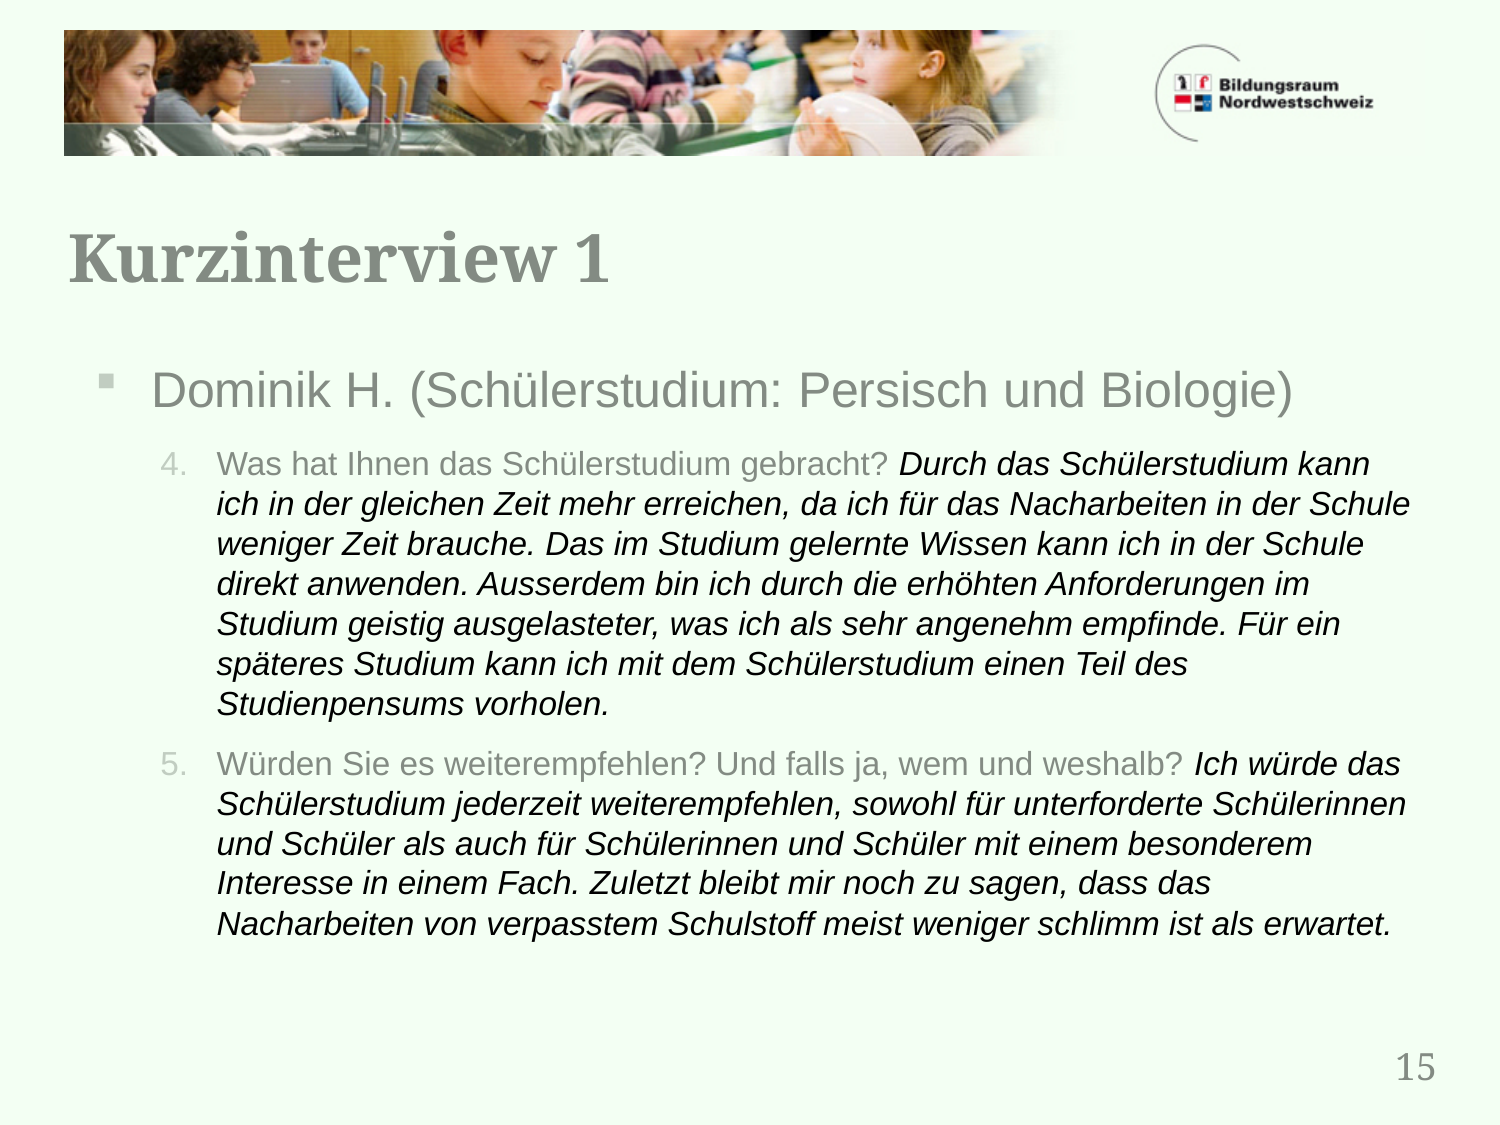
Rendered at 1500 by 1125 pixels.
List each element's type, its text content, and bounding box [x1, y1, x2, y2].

title Kurzinterview 1 [53, 196, 1426, 315]
list Dominik H. (Schülerstudium: Persisch und Biologie) Was hat Ihnen das Schülerstudium gebracht? Durch das Schülerstudium kann ich in der gleichen Zeit mehr erreichen, da ich für das Nacharbeiten in der Schule weniger Zeit brauche. Das im Studium gelernte Wissen kann ich in der Schule direkt anwenden. Ausserdem bin ich durch die erhöhten Anforderungen im Studium geistig ausgelasteter, was ich als sehr angenehm empfinde. Für ein späteres Studium kann ich mit dem Schülerstudium einen Teil des Studienpensums vorholen. Würden Sie es weiterempfehlen? Und falls ja, wem und weshalb? Ich würde das Schülerstudium jederzeit weiterempfehlen, sowohl für unterforderte Schülerinnen und Schüler als auch für Schülerinnen und Schüler mit einem besonderem Interesse in einem Fach. Zuletzt bleibt mir noch zu sagen, dass das Nacharbeiten von verpasstem Schulstoff meist weniger schlimm ist als erwartet. [64, 350, 1447, 1035]
picture [64, 30, 1425, 156]
slide_number 15 [1139, 1034, 1453, 1094]
